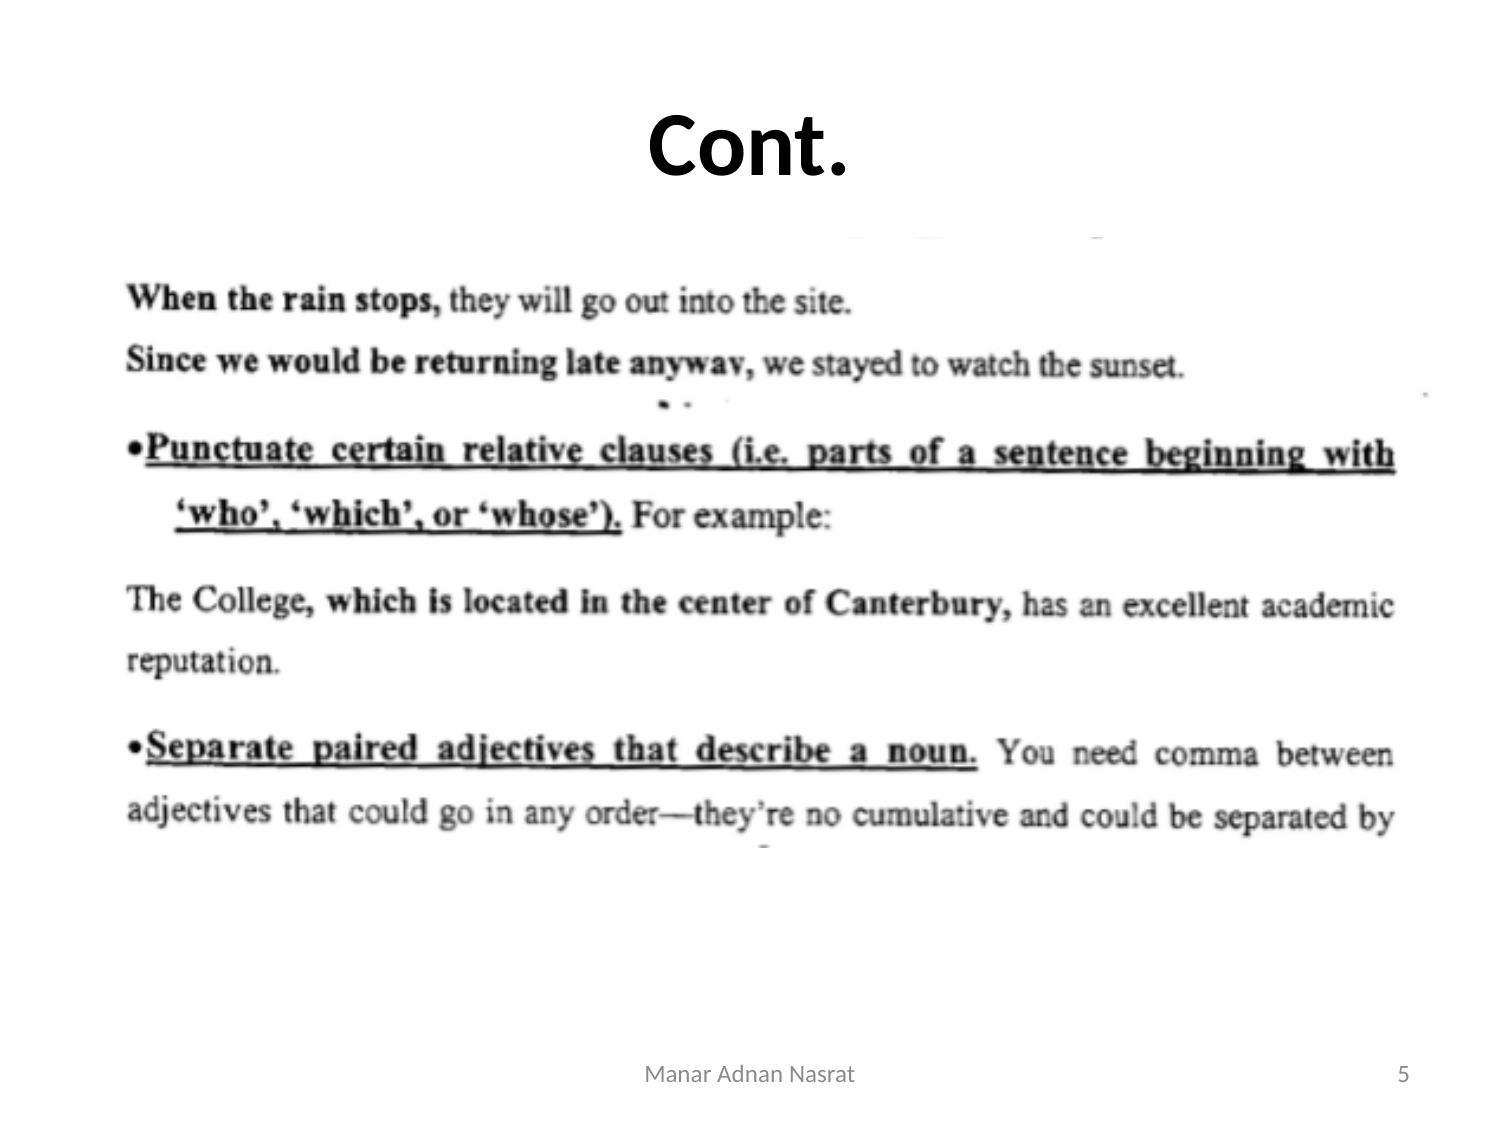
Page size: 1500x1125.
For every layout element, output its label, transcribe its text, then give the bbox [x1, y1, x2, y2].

title Cont. [75, 45, 1425, 233]
slide_number 5 [1074, 1042, 1425, 1103]
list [74, 237, 1443, 849]
footer Manar Adnan Nasrat [512, 1042, 988, 1103]
